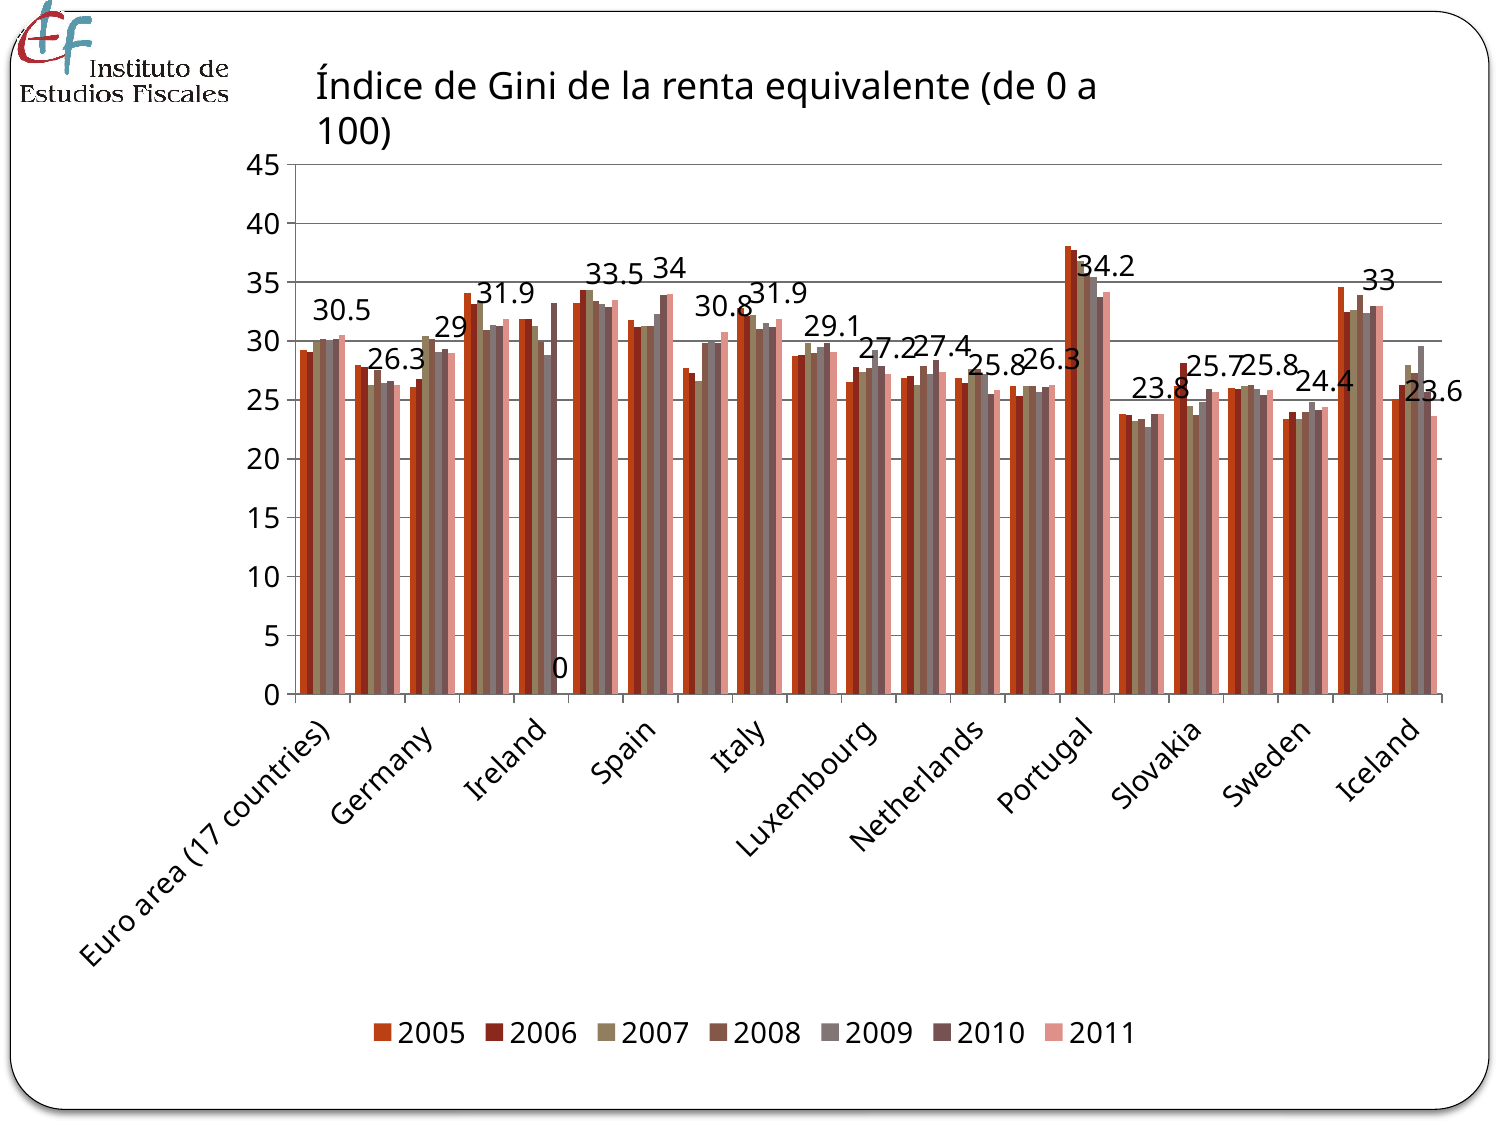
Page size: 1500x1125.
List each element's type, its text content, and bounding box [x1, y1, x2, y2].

chart [41, 125, 1471, 1059]
text_box Índice de Gini de la renta equivalente (de 0 a 100) [301, 54, 1187, 124]
picture [17, 0, 228, 102]
